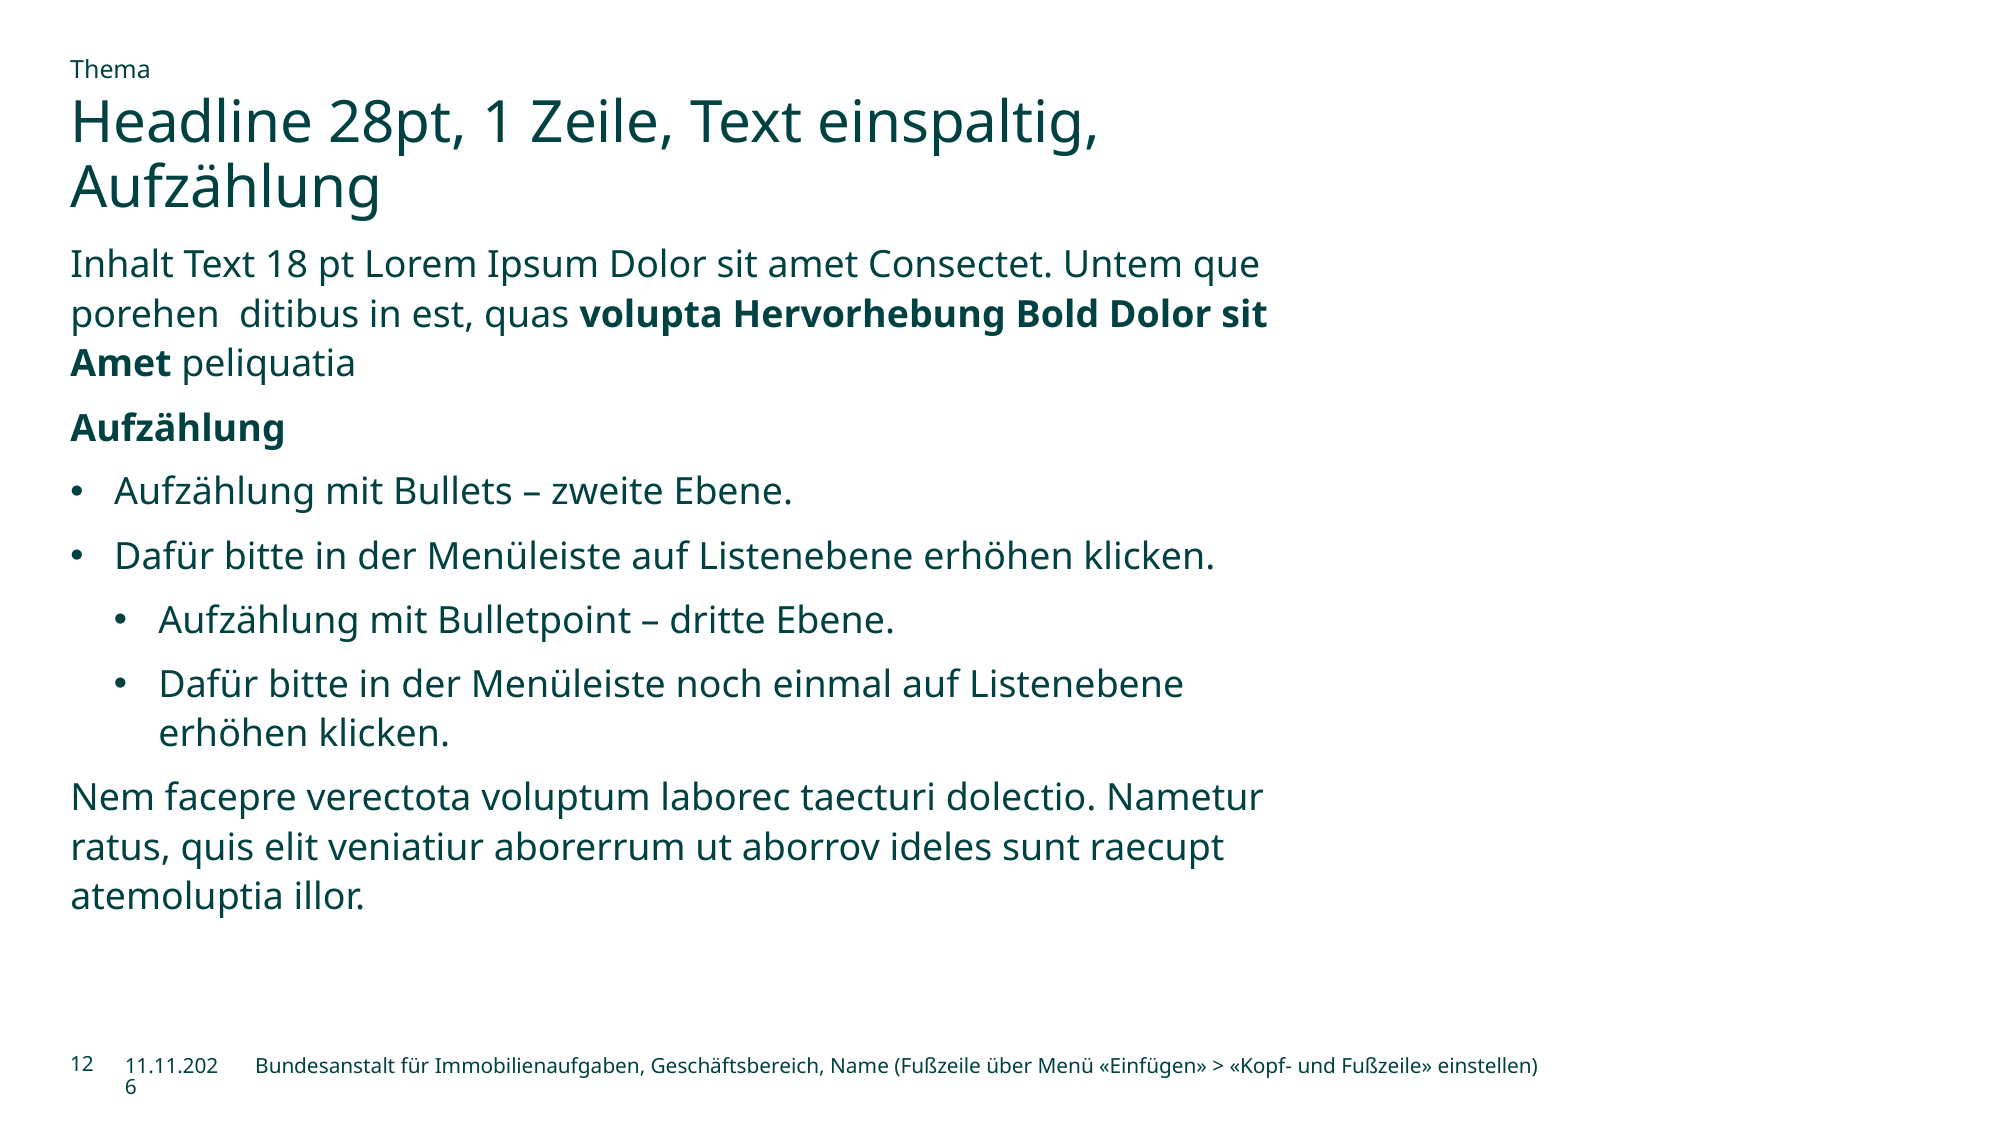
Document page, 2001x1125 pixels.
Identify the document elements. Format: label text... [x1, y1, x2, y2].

footer Bundesanstalt für Immobilienaufgaben, Geschäftsbereich, Name (Fußzeile über Menü «Einfügen» > «Kopf- und Fußzeile» einstellen) [255, 1052, 1933, 1077]
list Inhalt Text 18 pt Lorem Ipsum Dolor sit amet Consectet. Untem que porehen ditibus in est, quas volupta Hervorhebung Bold Dolor sit Amet peliquatia Aufzählung Aufzählung mit Bullets – zweite Ebene. Dafür bitte in der Menüleiste auf Listenebene erhöhen klicken. Aufzählung mit Bulletpoint – dritte Ebene. Dafür bitte in der Menüleiste noch einmal auf Listenebene erhöhen klicken. Nem facepre verectota voluptum laborec taecturi dolectio. Nametur ratus, quis elit veniatiur aborerrum ut aborrov ideles sunt raecupt atemoluptia illor. [70, 235, 1286, 1034]
list Thema [70, 50, 1887, 80]
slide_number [124, 1052, 226, 1077]
title Headline 28pt, 1 Zeile, Text einspaltig, Aufzählung [70, 91, 1286, 234]
slide_number 12 [70, 1052, 118, 1077]
